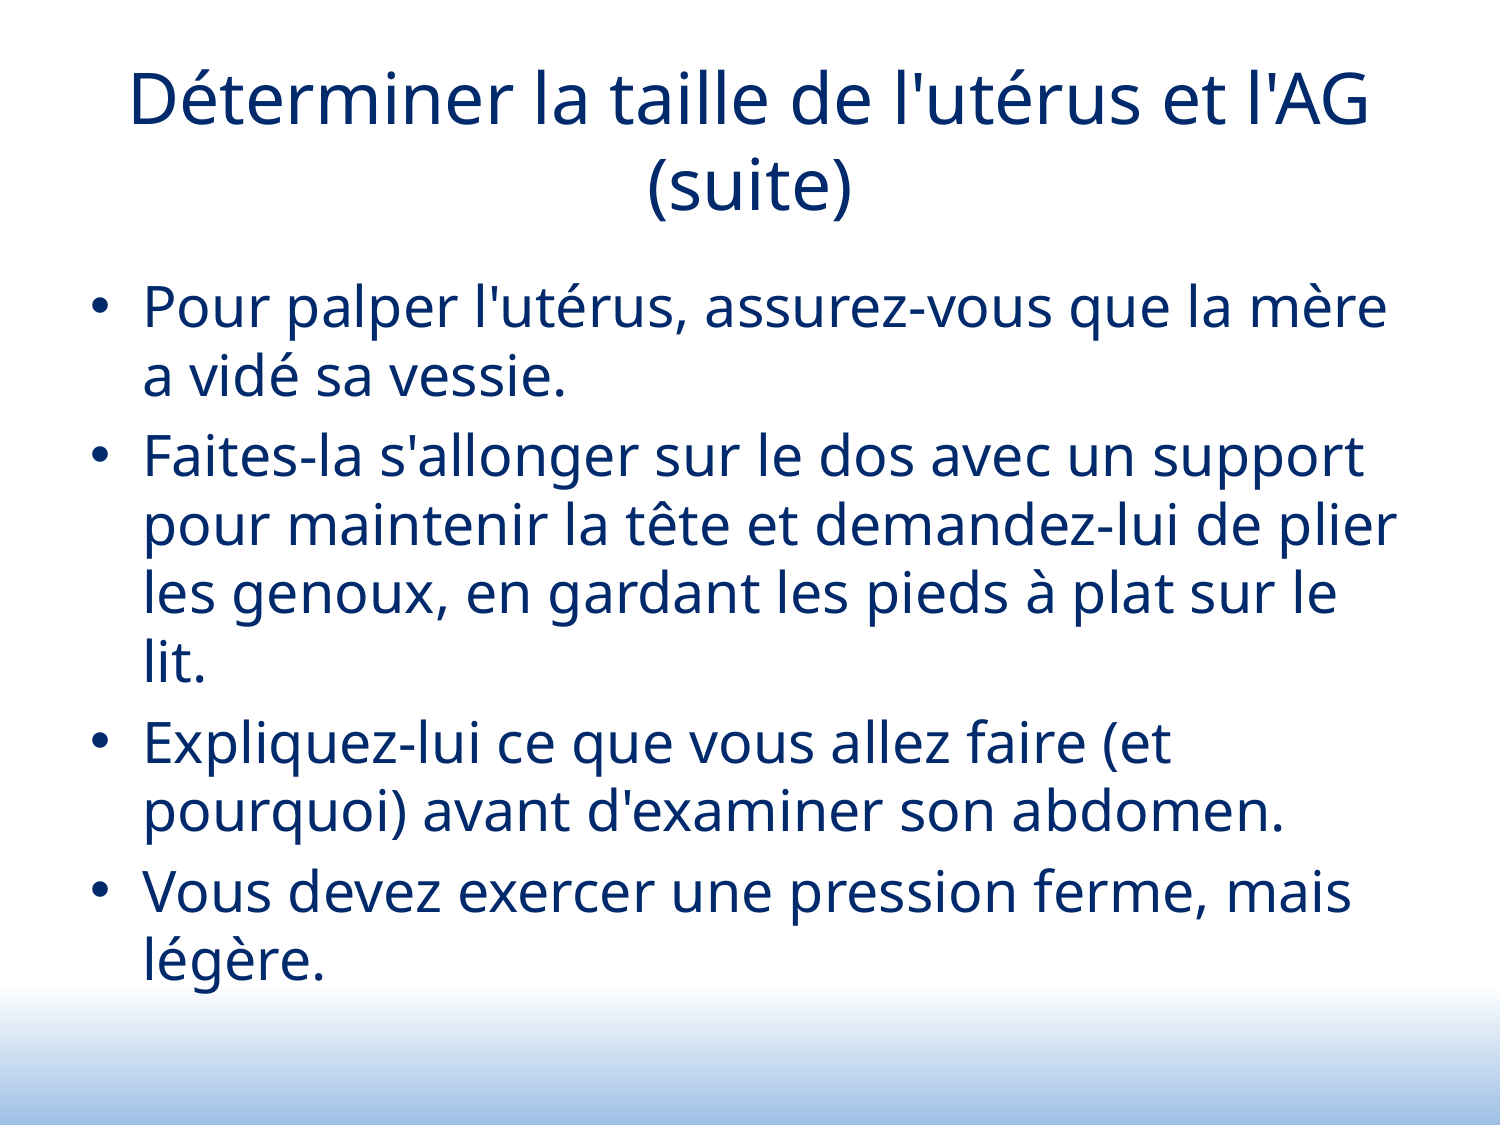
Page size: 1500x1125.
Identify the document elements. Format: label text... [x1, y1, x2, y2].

list Pour palper l'utérus, assurez-vous que la mère a vidé sa vessie. Faites-la s'allonger sur le dos avec un support pour maintenir la tête et demandez-lui de plier les genoux, en gardant les pieds à plat sur le lit. Expliquez-lui ce que vous allez faire (et pourquoi) avant d'examiner son abdomen. Vous devez exercer une pression ferme, mais légère. [75, 262, 1425, 1005]
title Déterminer la taille de l'utérus et l'AG (suite) [75, 45, 1425, 233]
